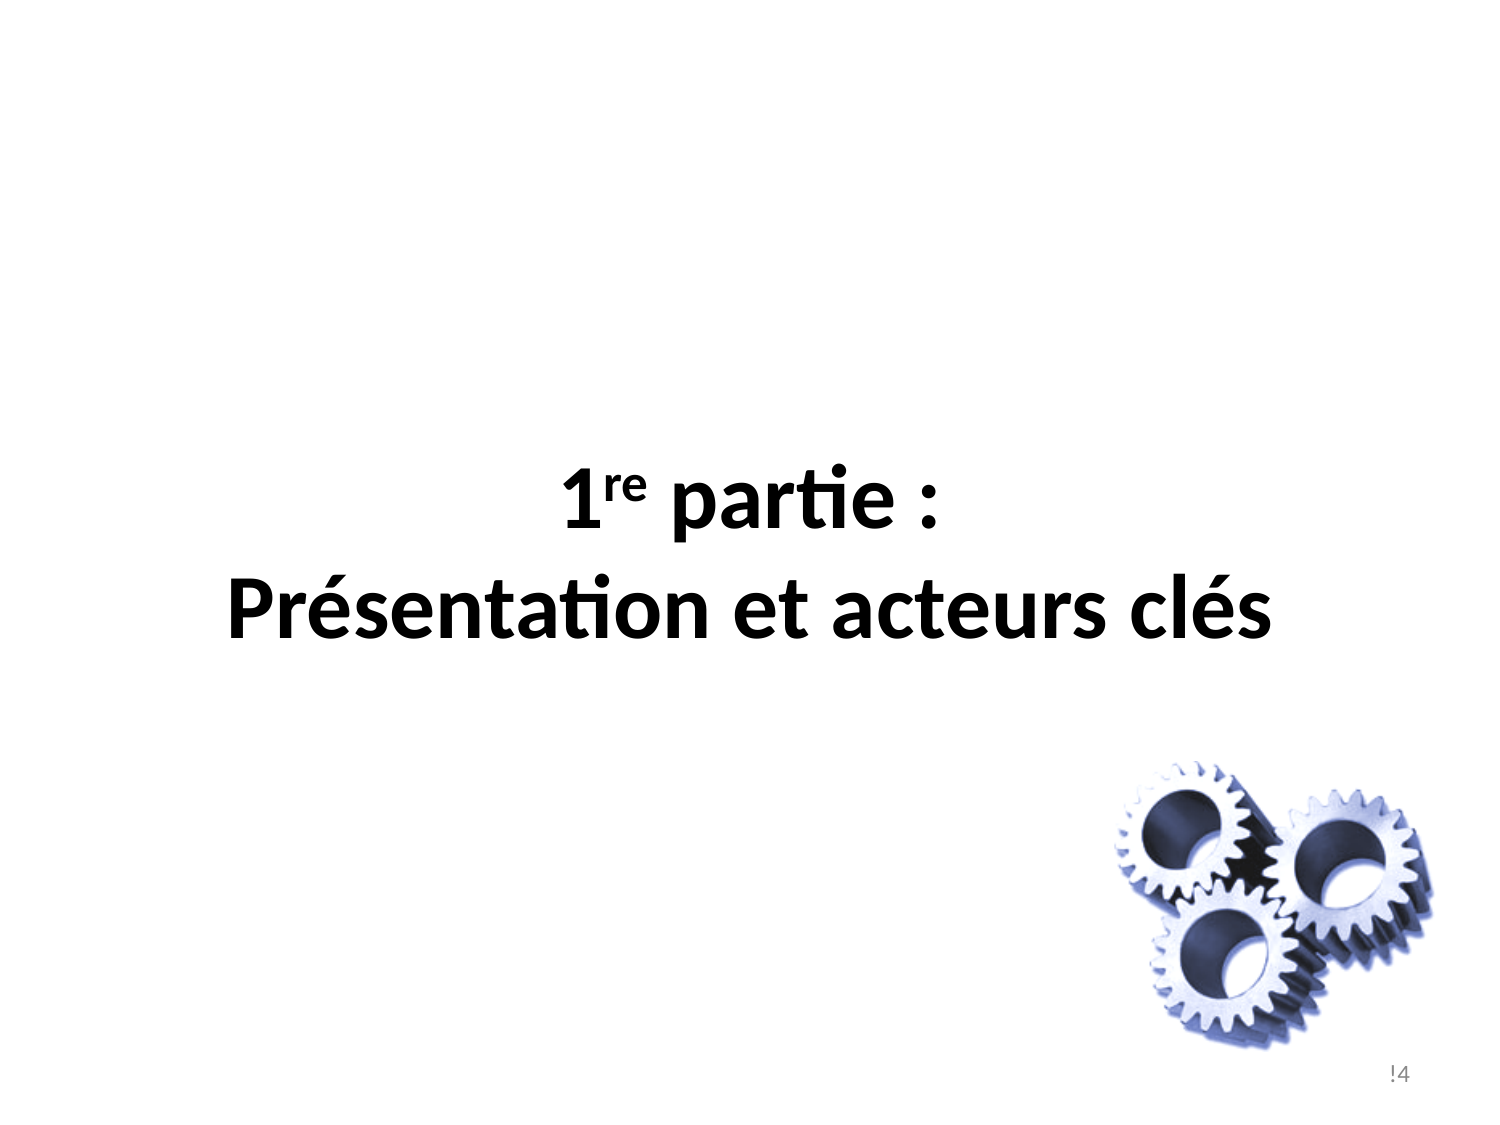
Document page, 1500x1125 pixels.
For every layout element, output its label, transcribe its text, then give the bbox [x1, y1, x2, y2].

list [1112, 761, 1436, 1052]
title 1re partie : Présentation et acteurs clés [74, 452, 1426, 641]
slide_number !4 [1074, 1042, 1425, 1103]
